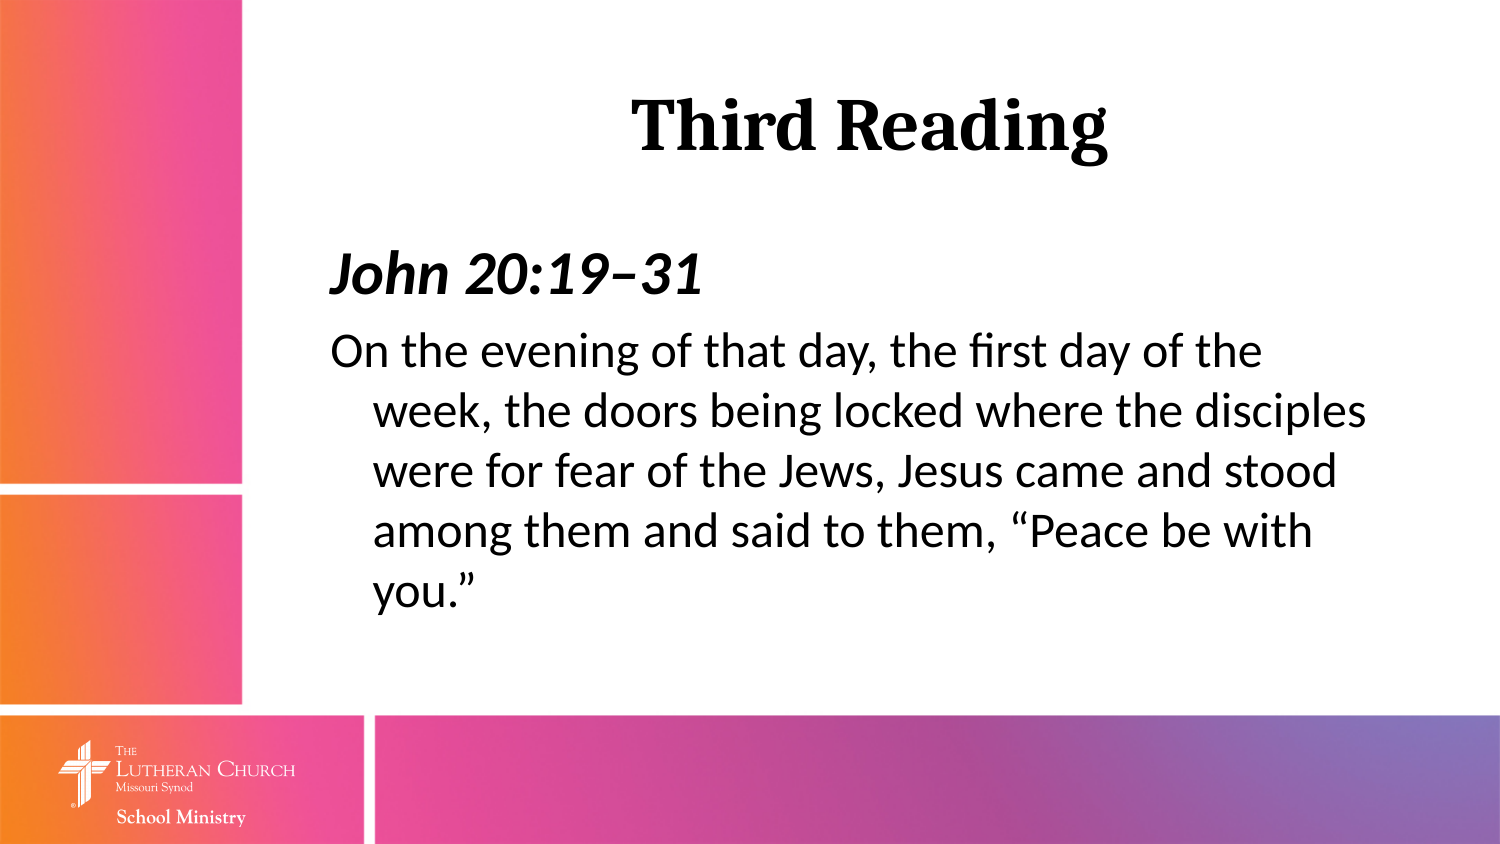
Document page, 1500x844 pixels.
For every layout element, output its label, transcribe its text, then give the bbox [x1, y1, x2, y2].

picture [0, 0, 1500, 844]
list John 20:19–31 On the evening of that day, the first day of the week, the doors being locked where the disciples were for fear of the Jews, Jesus came and stood among them and said to them, “Peace be with you.” [315, 224, 1392, 688]
title Third Reading [318, 45, 1422, 208]
